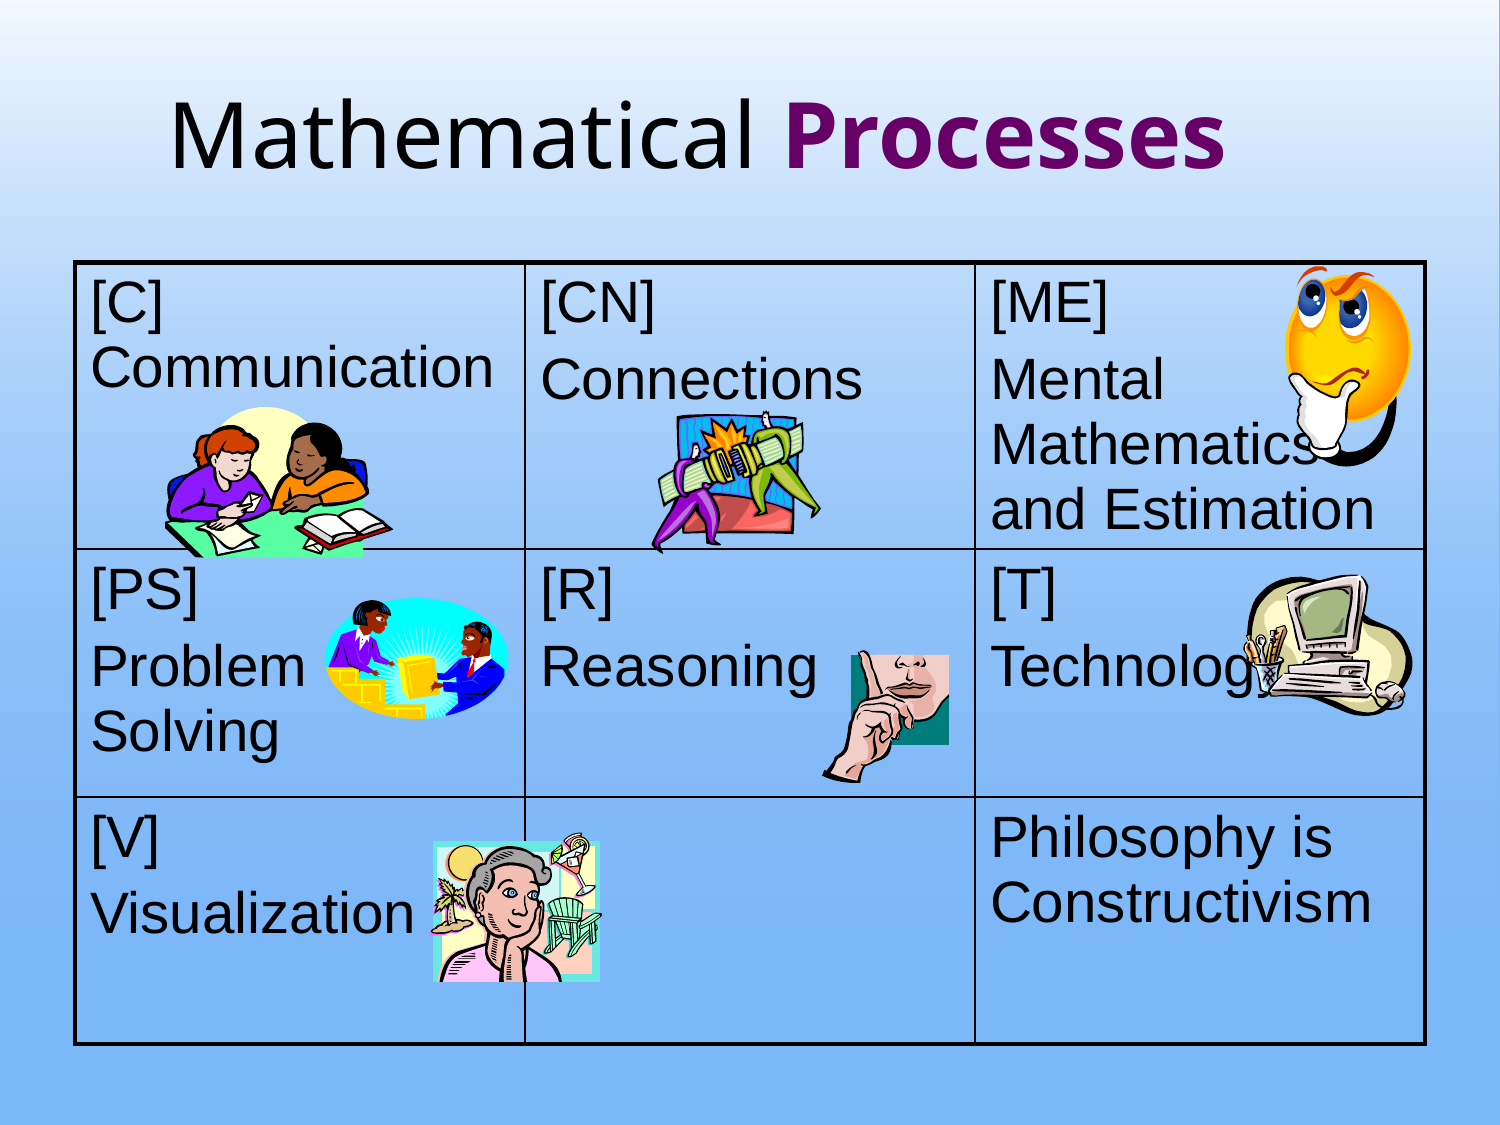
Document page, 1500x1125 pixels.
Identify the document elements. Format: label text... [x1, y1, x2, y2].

table_cell Philosophy is Constructivism [976, 798, 1423, 1042]
table_cell [T] Technology [976, 550, 1423, 796]
table_cell [PS] Problem Solving [77, 550, 524, 796]
table_cell [V] Visualization [77, 798, 524, 1042]
table_header [ME] Mental Mathematics and Estimation [976, 265, 1423, 548]
title Mathematical Processes [152, 15, 1328, 248]
picture [1242, 573, 1415, 718]
picture [650, 407, 824, 557]
table_header [C] Communication [77, 265, 524, 548]
picture [428, 831, 603, 983]
table_cell [526, 798, 974, 1042]
table_header [CN] Connections [526, 265, 974, 548]
picture [821, 649, 950, 785]
picture [324, 597, 509, 720]
picture [164, 406, 394, 559]
picture [1283, 265, 1412, 468]
table_cell [R] Reasoning [526, 550, 974, 796]
